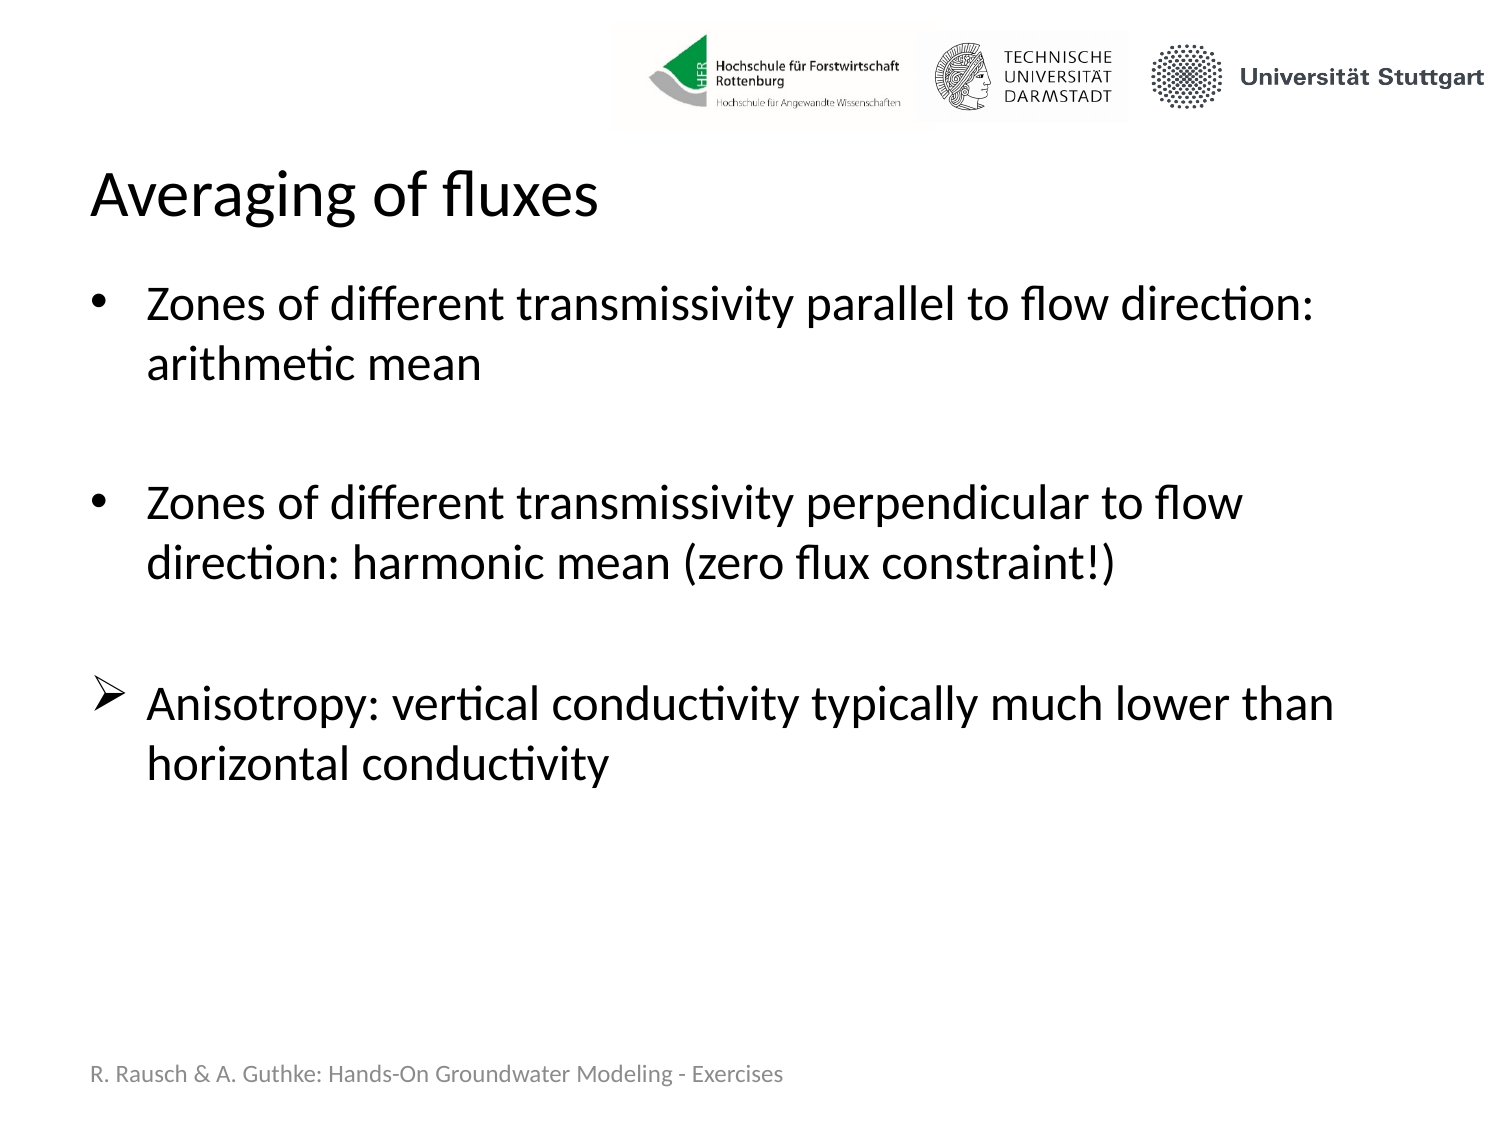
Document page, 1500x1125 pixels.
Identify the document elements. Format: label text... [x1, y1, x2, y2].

list Zones of different transmissivity parallel to flow direction: arithmetic mean Zones of different transmissivity perpendicular to flow direction: harmonic mean (zero flux constraint!) Anisotropy: vertical conductivity typically much lower than horizontal conductivity [75, 262, 1425, 1005]
title Averaging of fluxes [75, 136, 1425, 244]
picture [611, 22, 1129, 131]
picture [1151, 44, 1491, 109]
slide_number R. Rausch & A. Guthke: Hands-On Groundwater Modeling - Exercises [75, 1042, 916, 1103]
